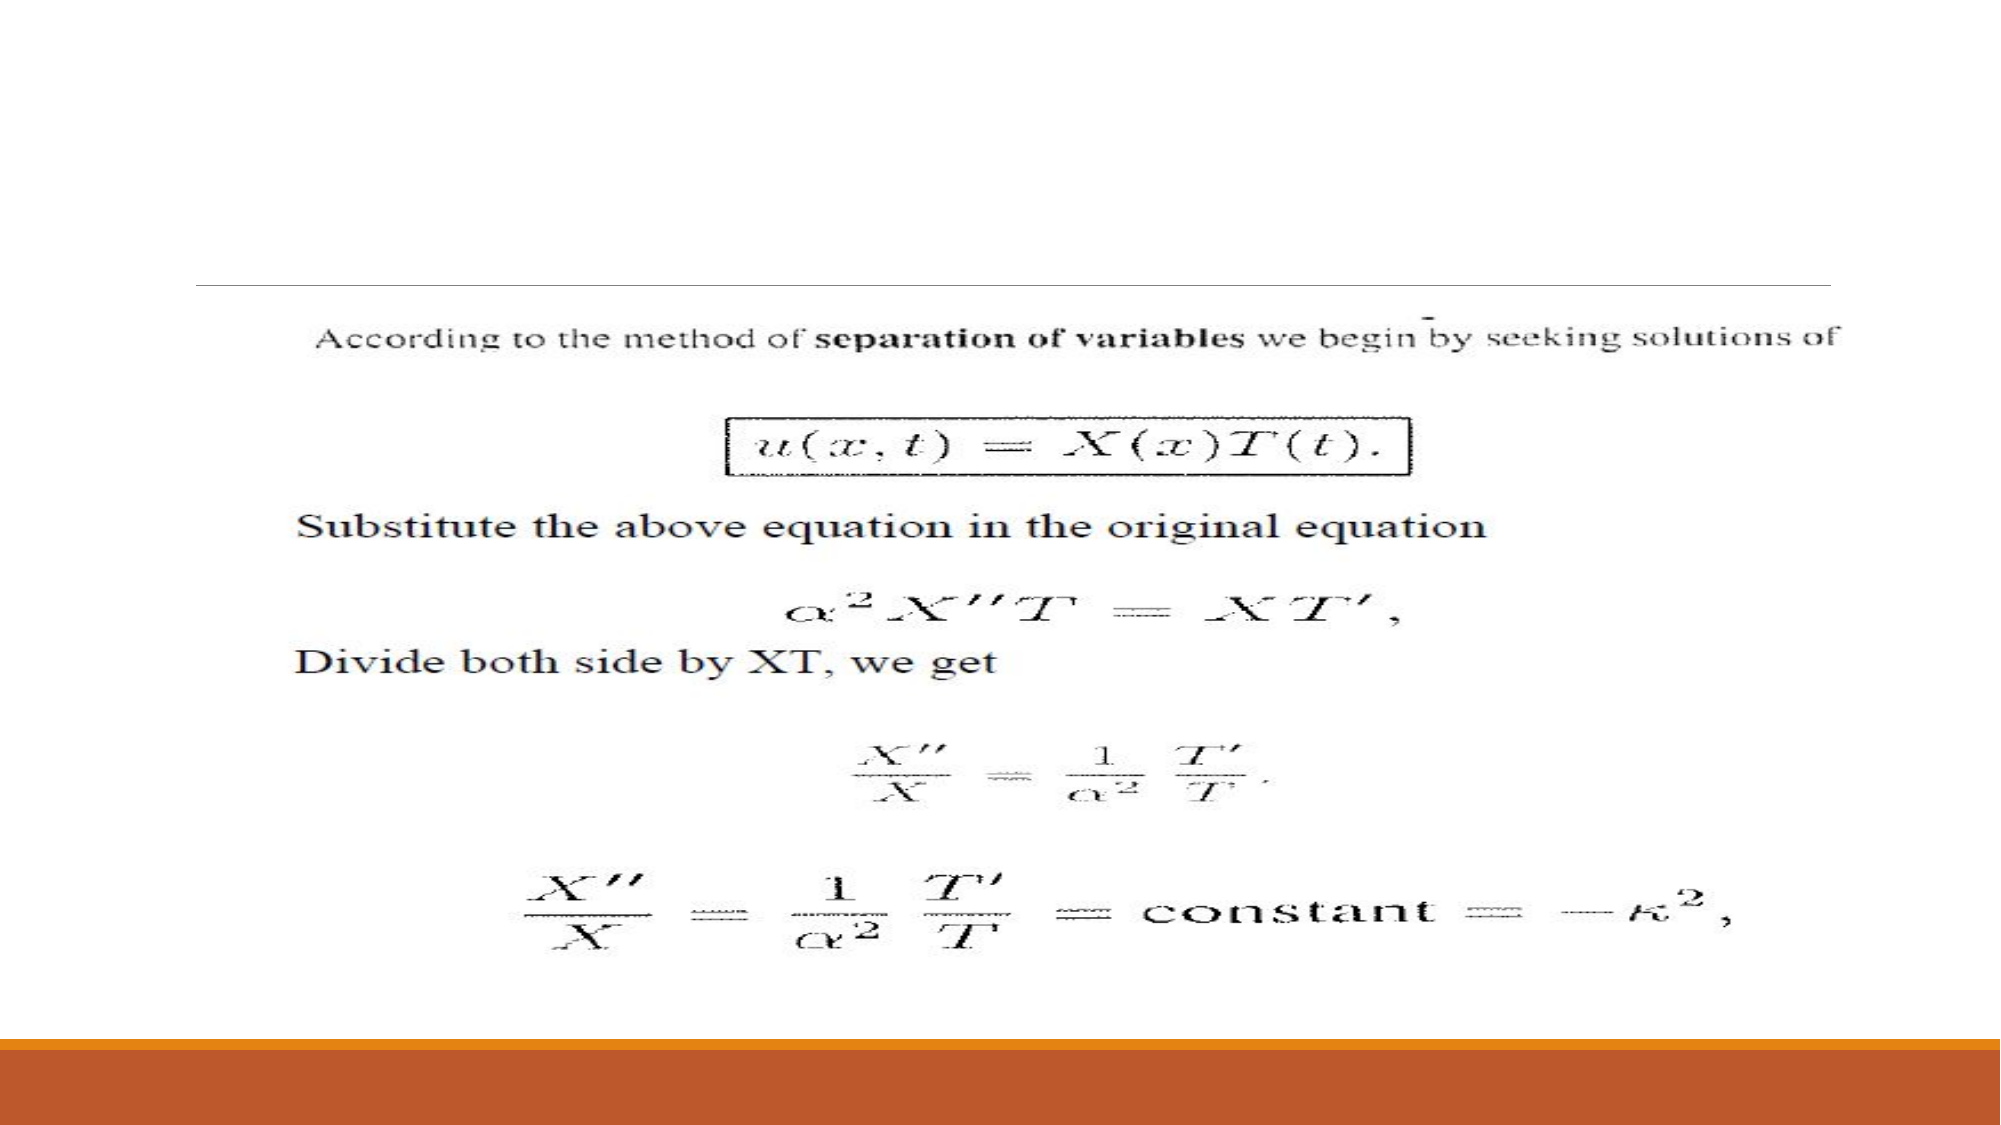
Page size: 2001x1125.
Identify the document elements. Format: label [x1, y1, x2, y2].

list [179, 313, 1862, 975]
